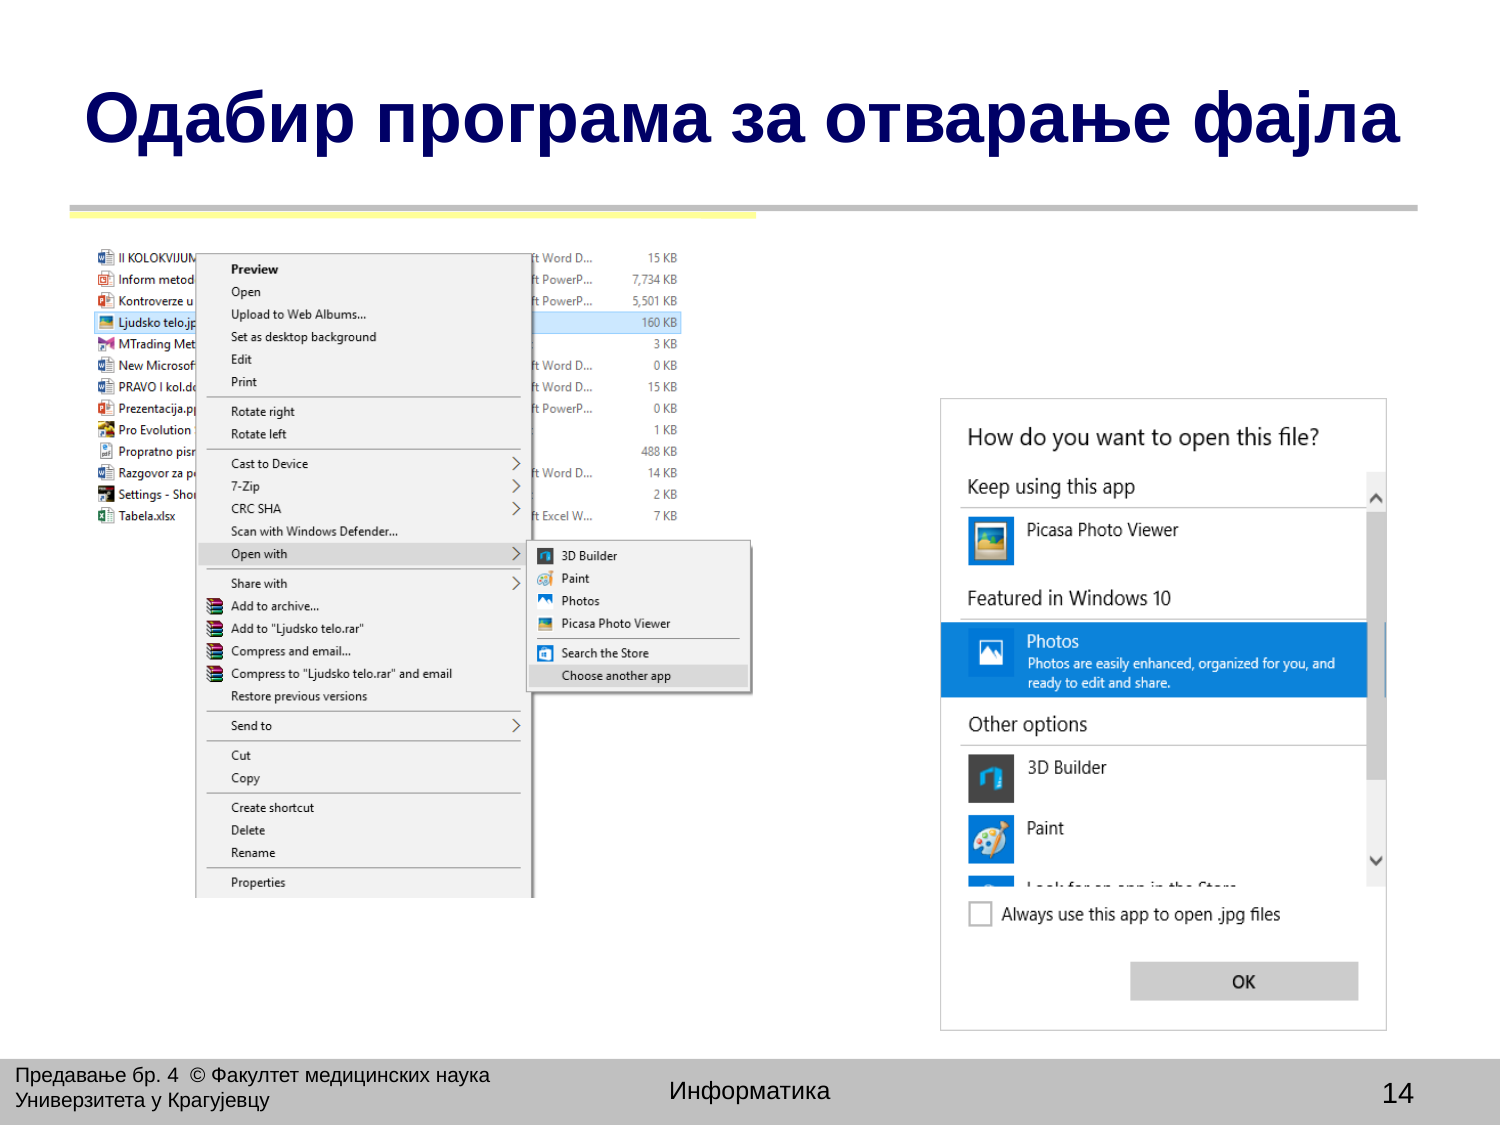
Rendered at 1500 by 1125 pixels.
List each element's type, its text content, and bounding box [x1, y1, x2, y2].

picture [92, 246, 753, 898]
footer Информатика [512, 1066, 988, 1125]
title Одабир програма за отварање фајла [69, 19, 1426, 208]
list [940, 398, 1387, 1031]
slide_number 14 [1079, 1066, 1430, 1125]
slide_number Предавање бр. 4 © Факултет медицинских наука Универзитета у Крагујевцу [0, 1053, 602, 1108]
